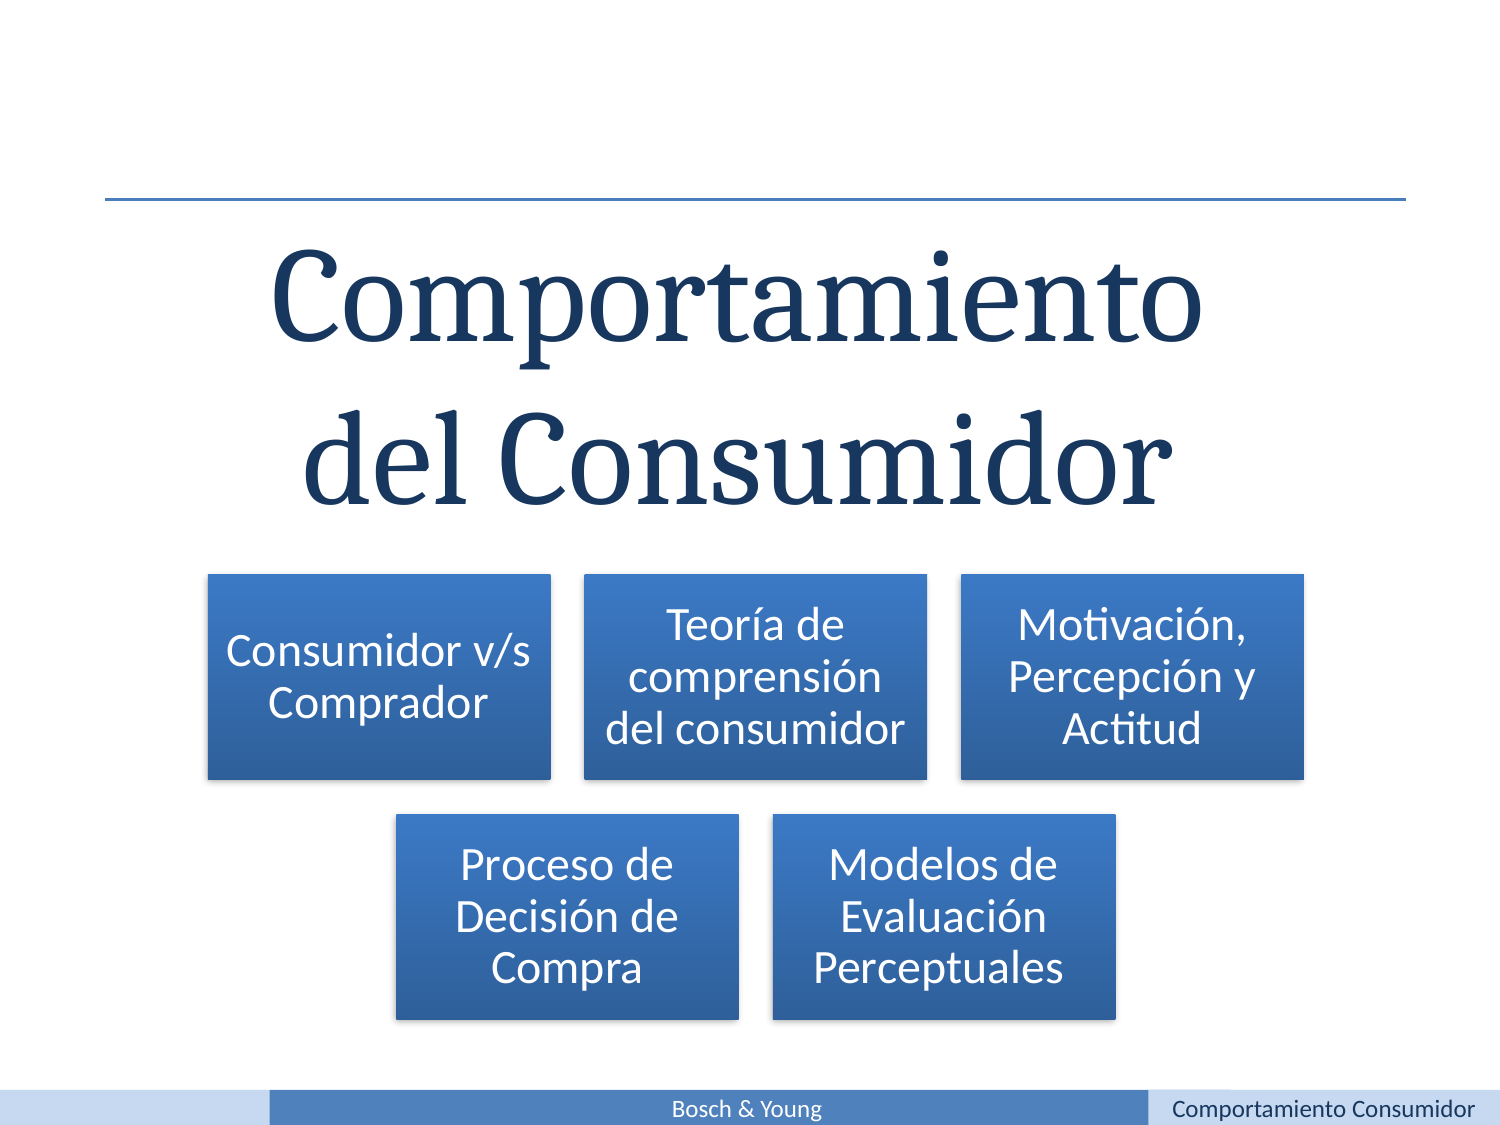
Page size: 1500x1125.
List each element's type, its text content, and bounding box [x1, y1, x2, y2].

text_box Comportamiento del Consumidor [164, 207, 1313, 539]
text_box Comportamiento Consumidor [1146, 1088, 1500, 1125]
text_box Bosch & Young [272, 1088, 1146, 1125]
text_box [0, 1088, 272, 1125]
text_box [187, 573, 1325, 1020]
